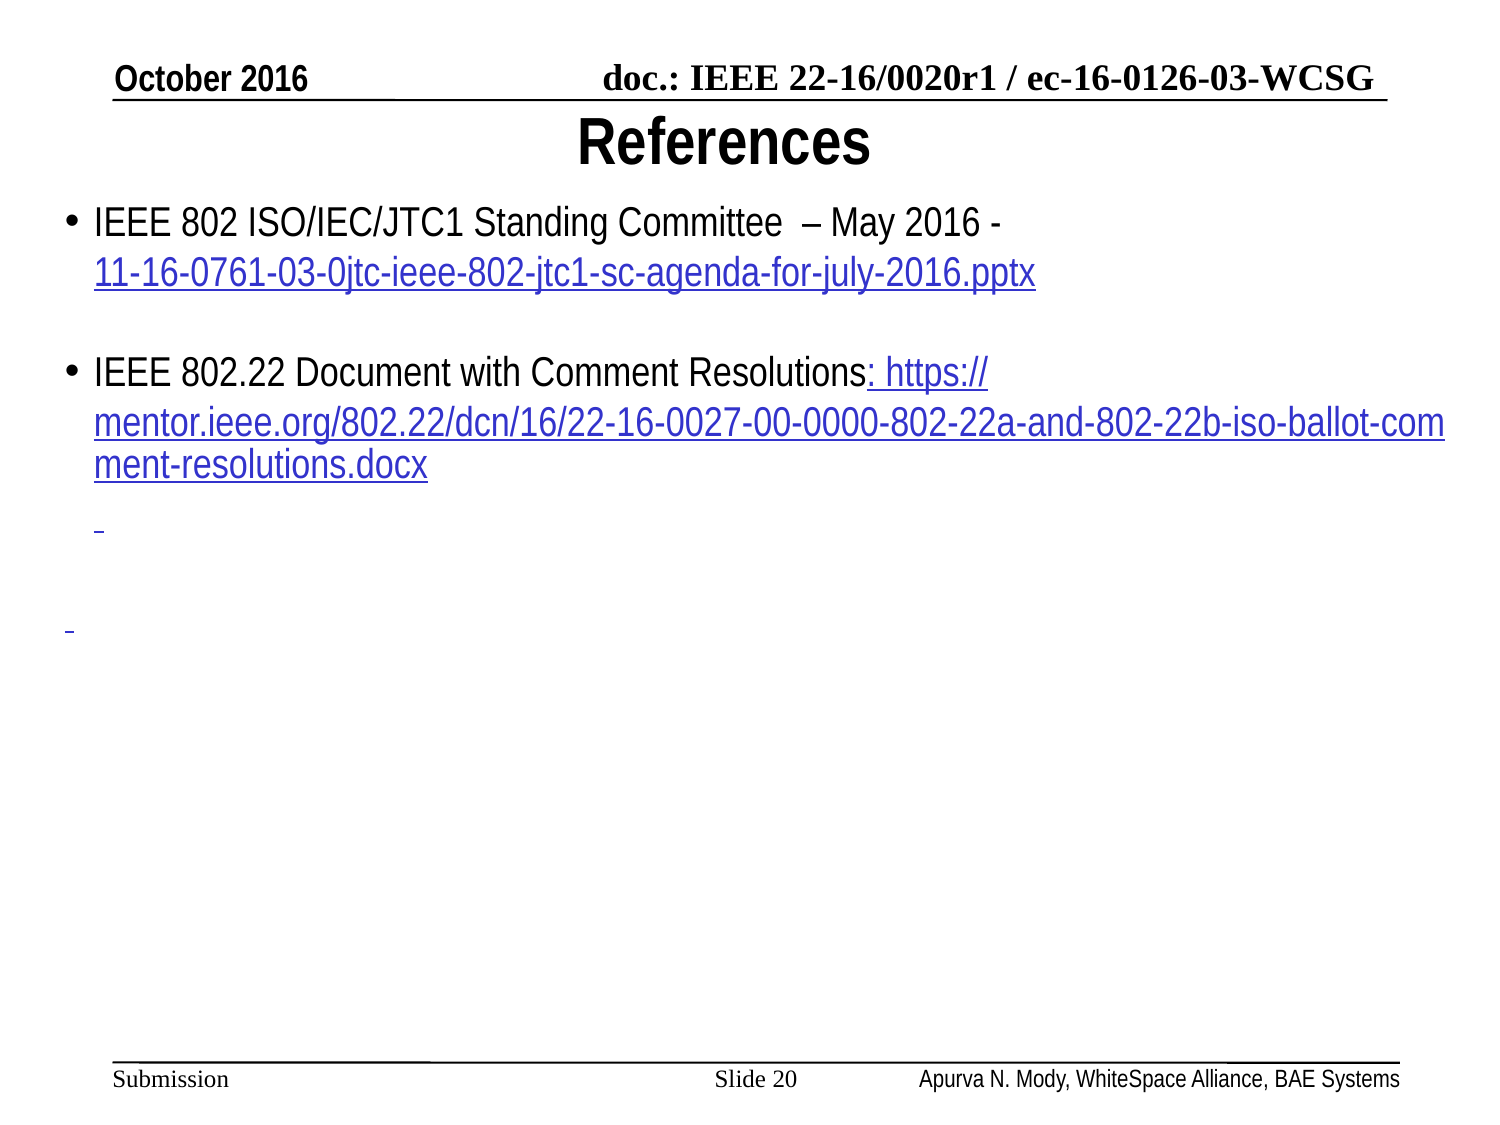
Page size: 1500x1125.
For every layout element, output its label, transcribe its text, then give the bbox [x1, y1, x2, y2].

footer Apurva N. Mody, WhiteSpace Alliance, BAE Systems [902, 1061, 1402, 1093]
text_box IEEE 802 ISO/IEC/JTC1 Standing Committee – May 2016 - 11-16-0761-03-0jtc-ieee-802-jtc1-sc-agenda-for-july-2016.pptx IEEE 802.22 Document with Comment Resolutions: https://mentor.ieee.org/802.22/dcn/16/22-16-0027-00-0000-802-22a-and-802-22b-iso-ballot-comment-resolutions.docx [49, 187, 1463, 603]
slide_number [114, 54, 540, 100]
title References [62, 99, 1388, 176]
slide_number Slide 20 [712, 1061, 800, 1123]
